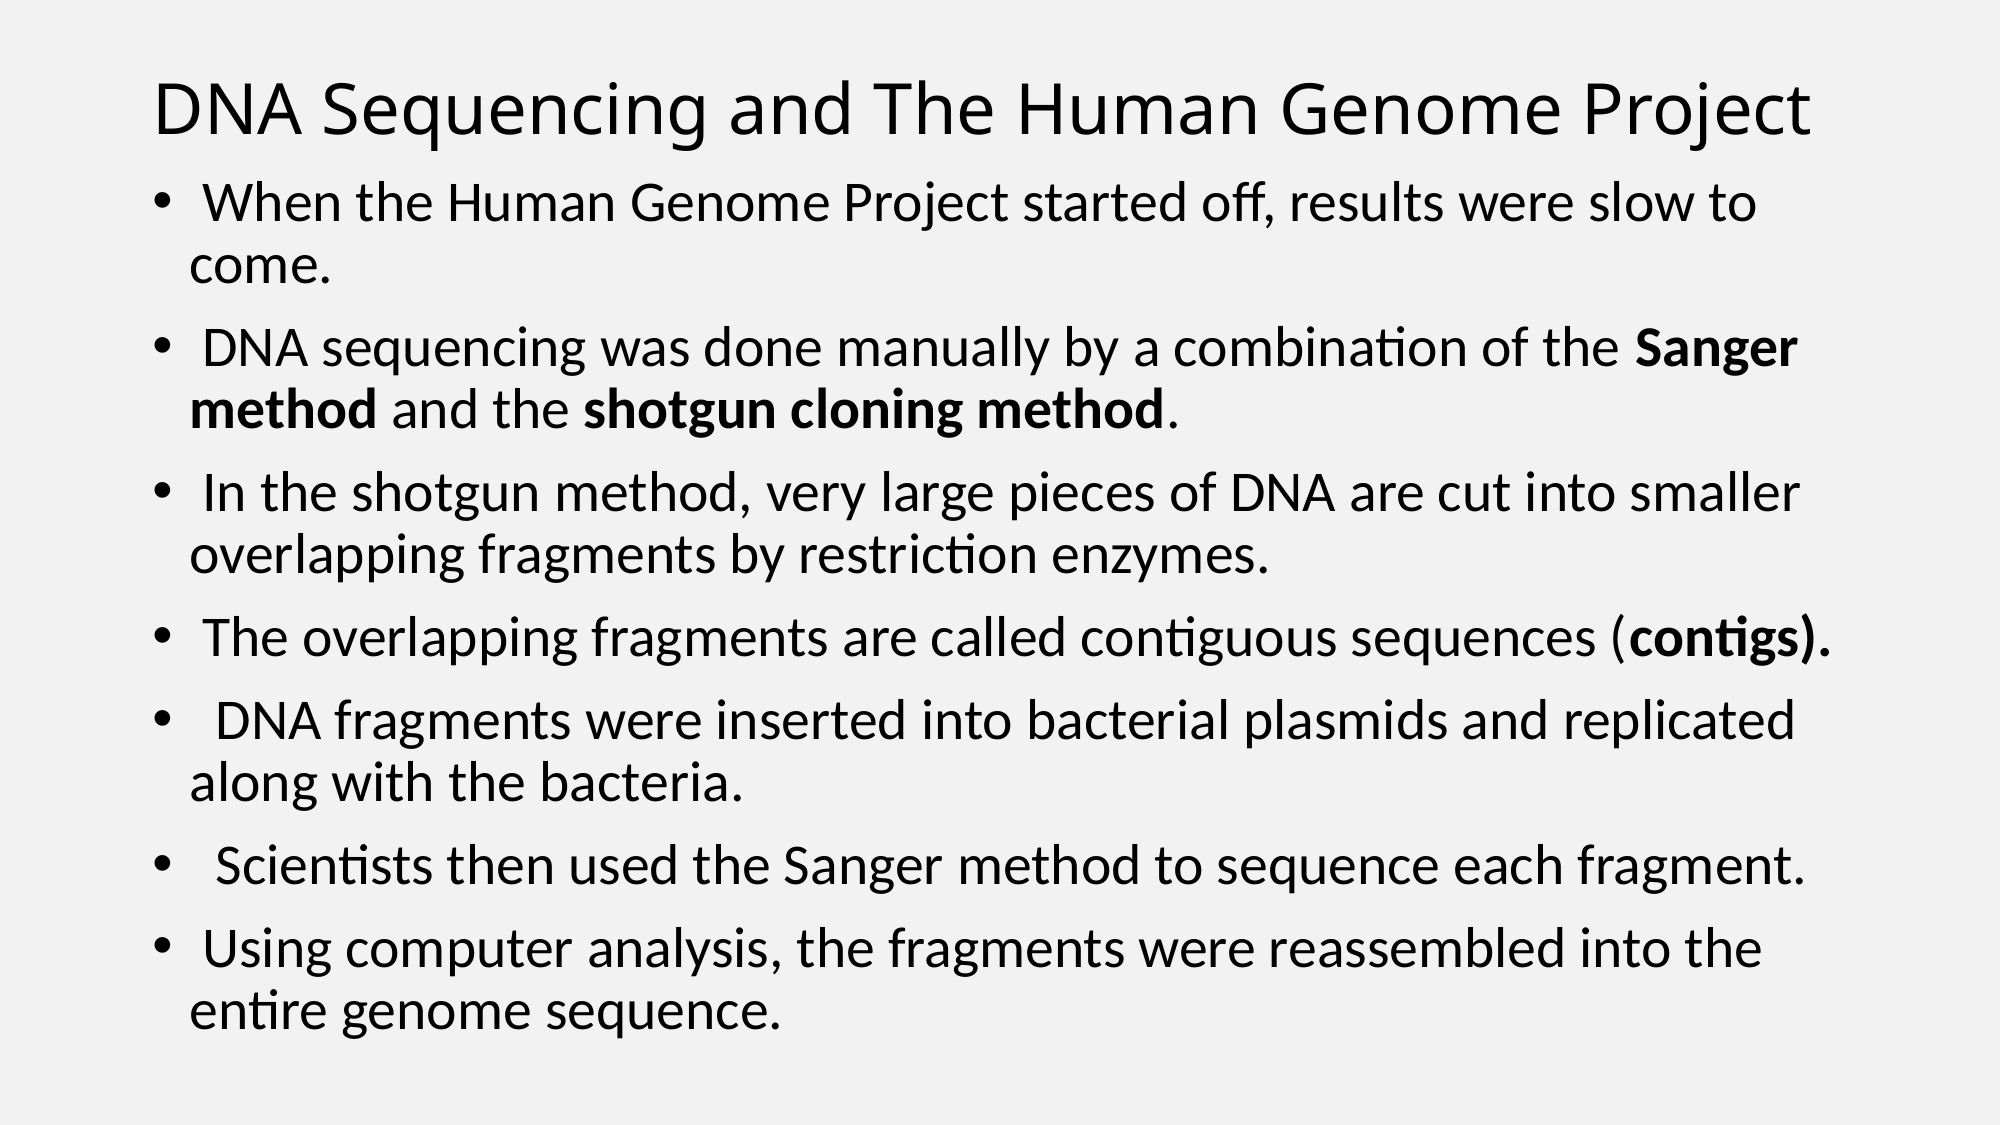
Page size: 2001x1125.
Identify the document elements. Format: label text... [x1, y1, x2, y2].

title DNA Sequencing and The Human Genome Project [137, 59, 1863, 164]
list When the Human Genome Project started off, results were slow to come. DNA sequencing was done manually by a combination of the Sanger method and the shotgun cloning method. In the shotgun method, very large pieces of DNA are cut into smaller overlapping fragments by restriction enzymes. The overlapping fragments are called contiguous sequences (contigs). DNA fragments were inserted into bacterial plasmids and replicated along with the bacteria. Scientists then used the Sanger method to sequence each fragment. Using computer analysis, the fragments were reassembled into the entire genome sequence. [137, 164, 1863, 1108]
